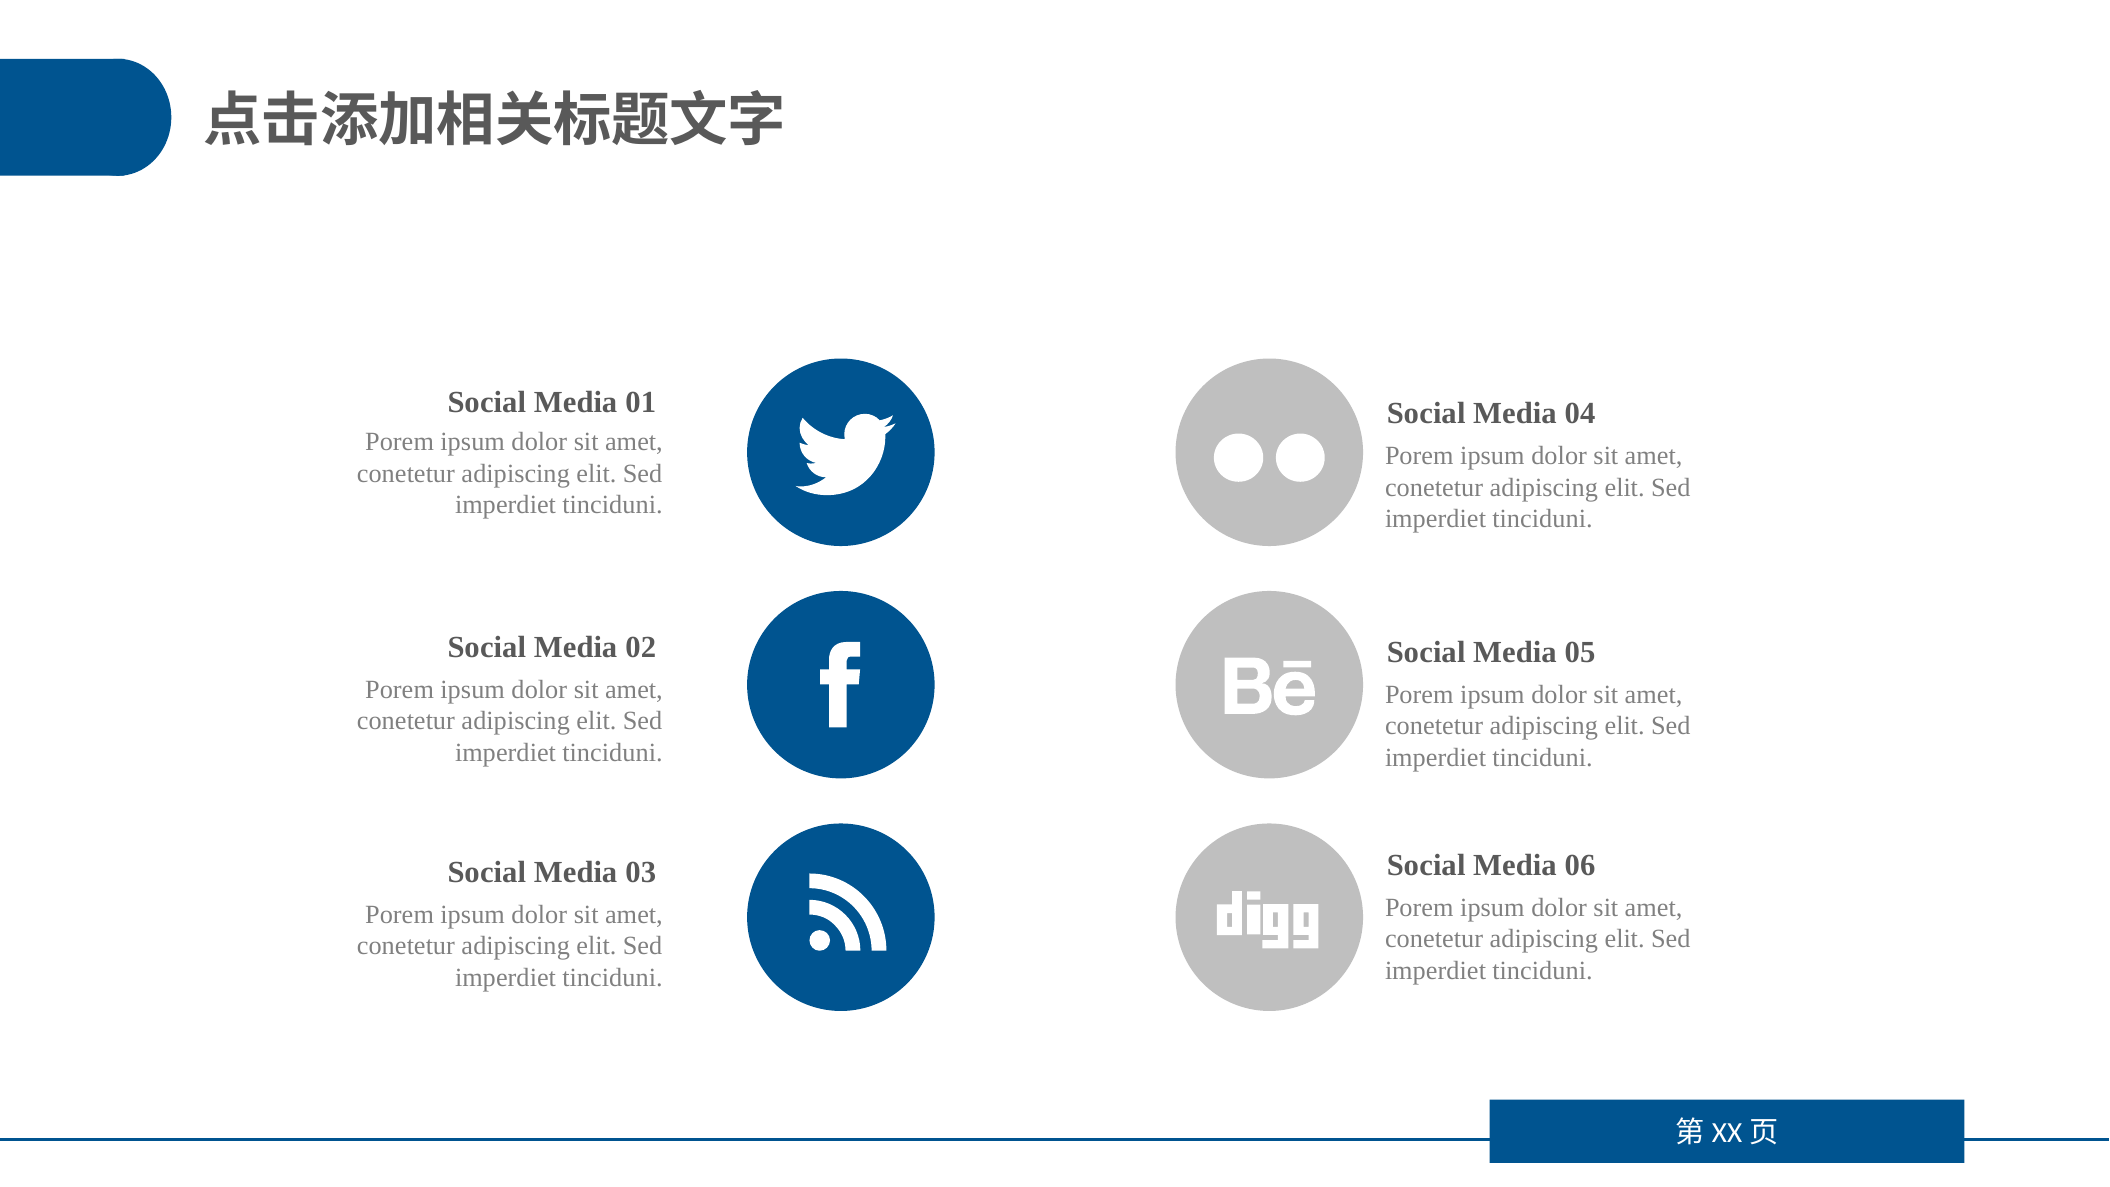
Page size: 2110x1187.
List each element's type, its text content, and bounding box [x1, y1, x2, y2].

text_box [1175, 590, 1364, 779]
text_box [747, 358, 935, 546]
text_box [1370, 830, 1720, 986]
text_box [324, 837, 673, 993]
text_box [747, 590, 935, 779]
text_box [1175, 823, 1364, 1011]
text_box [1370, 617, 1720, 773]
slide_number 第XX页 [1489, 1099, 1965, 1139]
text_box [747, 823, 935, 1011]
slide_number 第XX页 [1489, 1140, 1965, 1163]
text_box 点击添加相关标题文字 [188, 74, 838, 160]
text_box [0, 58, 172, 176]
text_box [324, 367, 673, 521]
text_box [324, 613, 673, 768]
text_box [1175, 358, 1364, 546]
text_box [1370, 379, 1720, 535]
